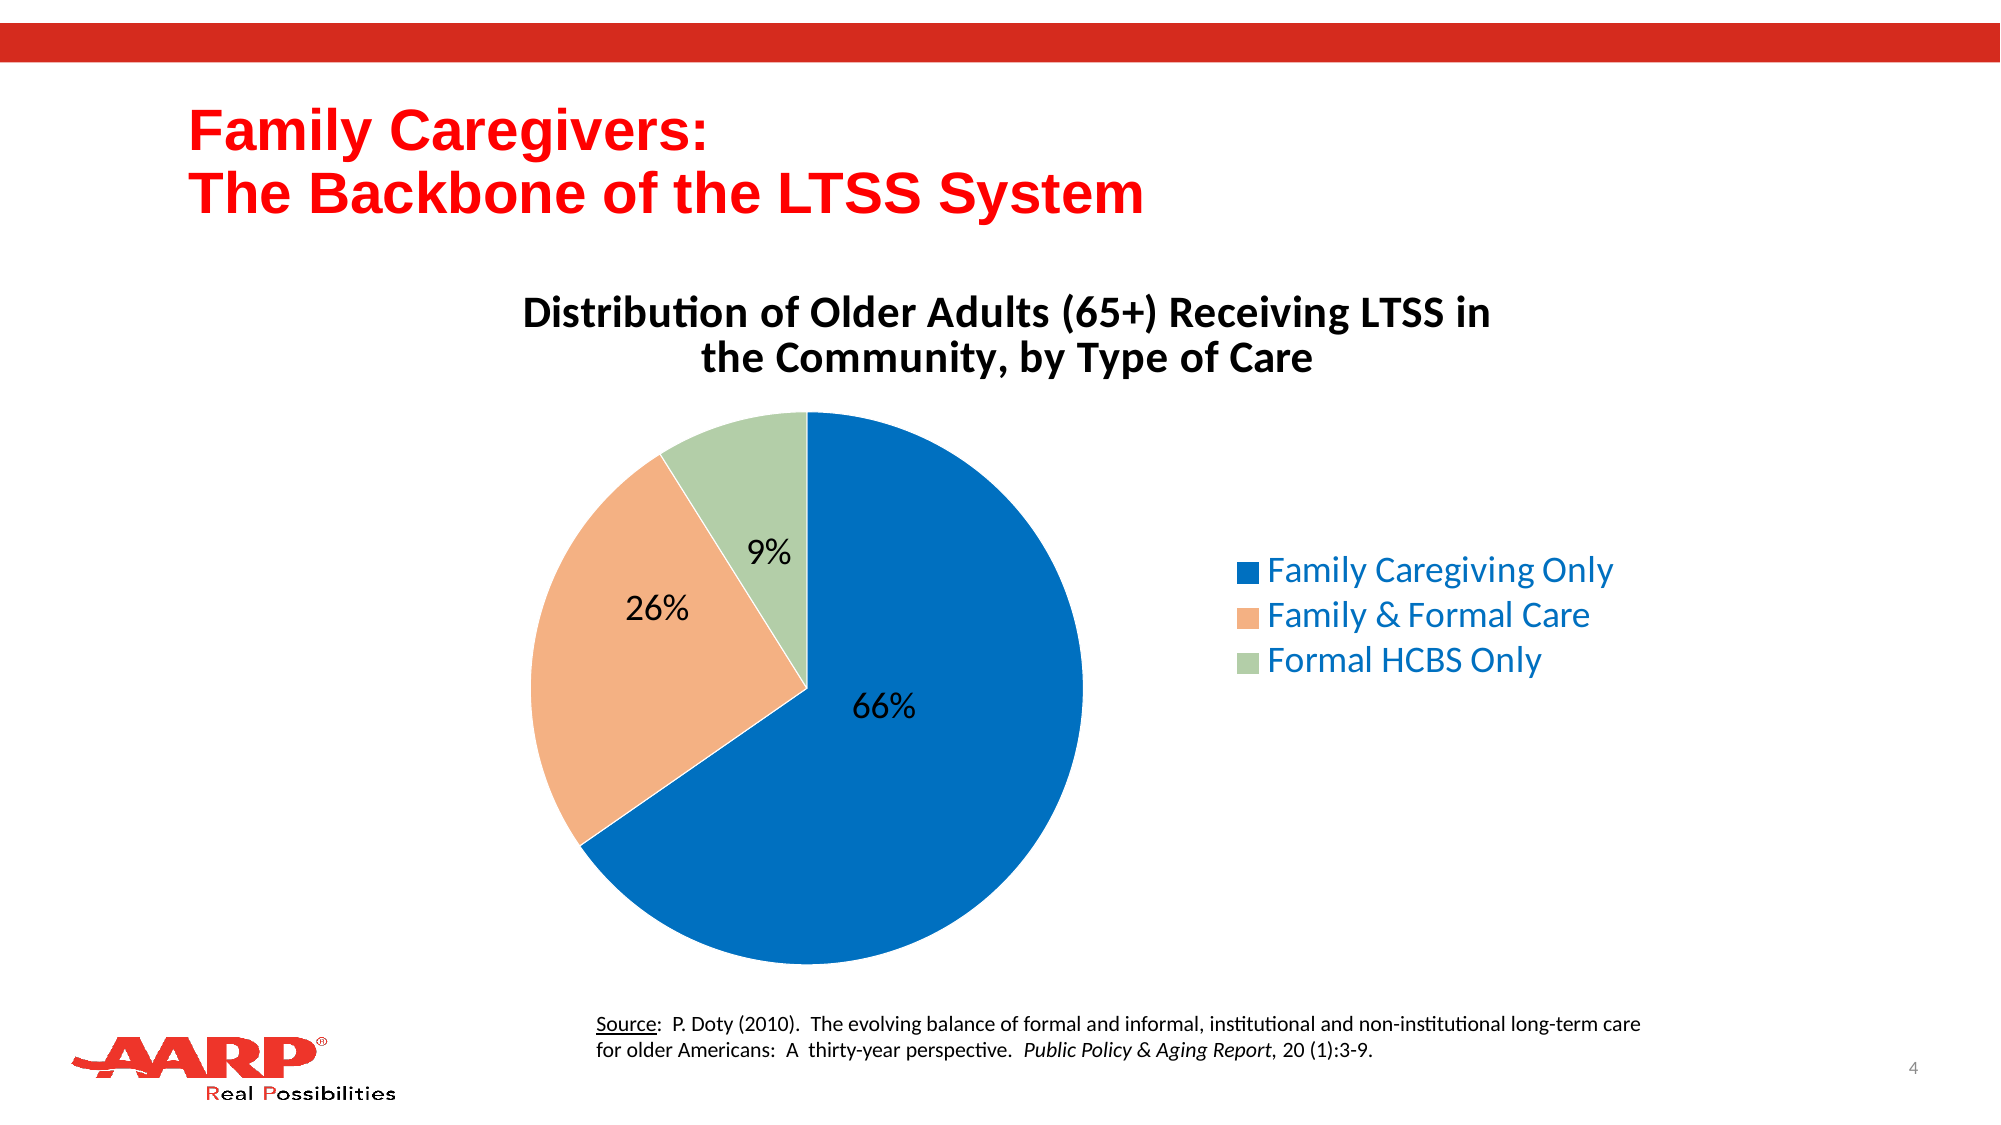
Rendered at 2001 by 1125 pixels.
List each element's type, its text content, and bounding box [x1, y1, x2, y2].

picture [71, 1037, 395, 1100]
title Family Caregivers: The Backbone of the LTSS System [173, 69, 1672, 258]
text_box Source: P. Doty (2010). The evolving balance of formal and informal, institutional and non-institutional long-term care for older Americans: A thirty-year perspective. Public Policy & Aging Report, 20 (1):3-9. [581, 1002, 1672, 1070]
chart [376, 257, 1640, 980]
